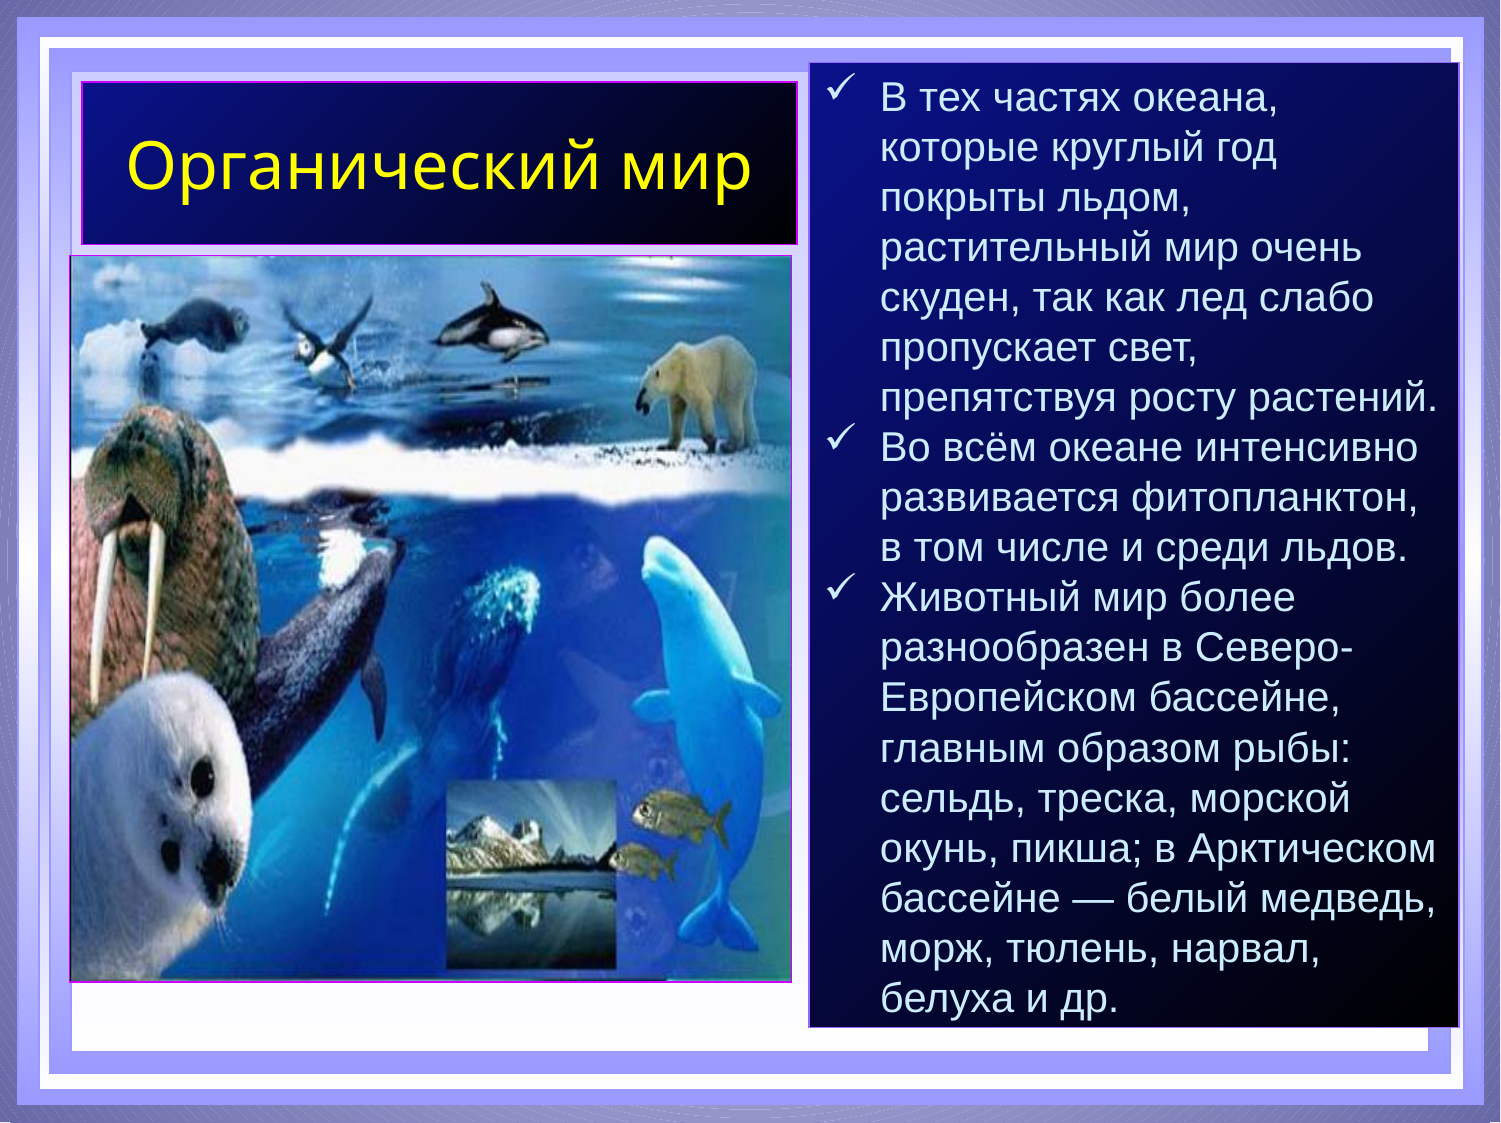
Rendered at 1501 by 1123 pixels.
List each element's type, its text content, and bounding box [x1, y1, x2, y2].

title Органический мир [81, 81, 798, 245]
text_box В тех частях океана, которые круглый год покрыты льдом, растительный мир очень скуден, так как лед слабо пропускает свет, препятствуя росту растений. Во всём океане интенсивно развивается фитопланктон, в том числе и среди льдов. Животный мир более разнообразен в Северо-Европейском бассейне, главным образом рыбы: сельдь, треска, морской окунь, пикша; в Арктическом бассейне — белый медведь, морж, тюлень, нарвал, белуха и др. [808, 62, 1460, 1028]
picture [70, 256, 791, 982]
